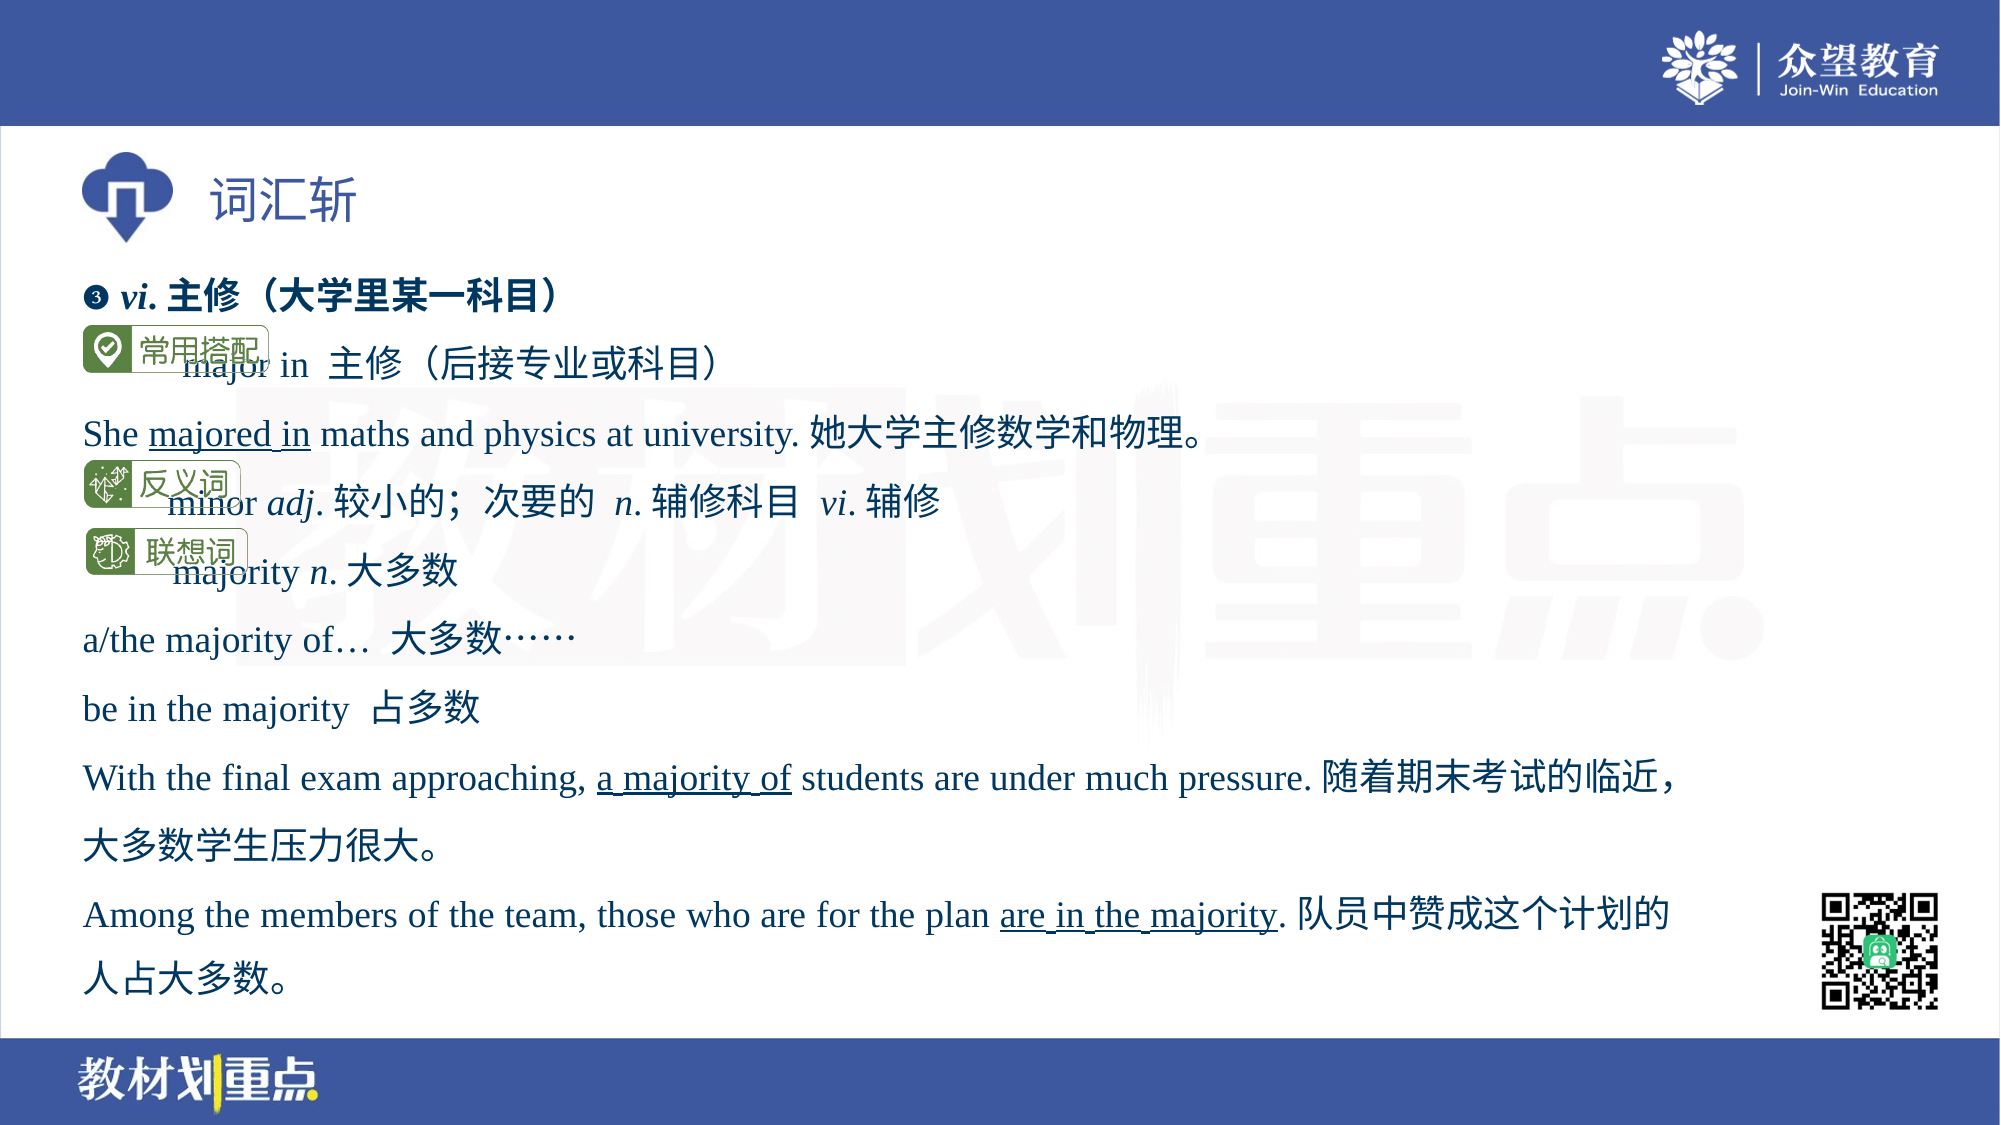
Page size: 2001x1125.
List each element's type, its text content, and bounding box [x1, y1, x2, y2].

text_box ❸ vi.主修（大学里某一科目） major in 主修（后接专业或科目） She majored in maths and physics at university.她大学主修数学和物理。 minor adj.较小的；次要的 n.辅修科目 vi.辅修 majority n.大多数 a/the majority of… 大多数…… be in the majority 占多数 With the final exam approaching, a majority of students are under much pressure.随着期末考试的临近， 大多数学生压力很大。 Among the members of the team, those who are for the plan are in the majority.队员中赞成这个计划的 人占大多数。 [82, 248, 1817, 994]
picture [0, 0, 2000, 1125]
